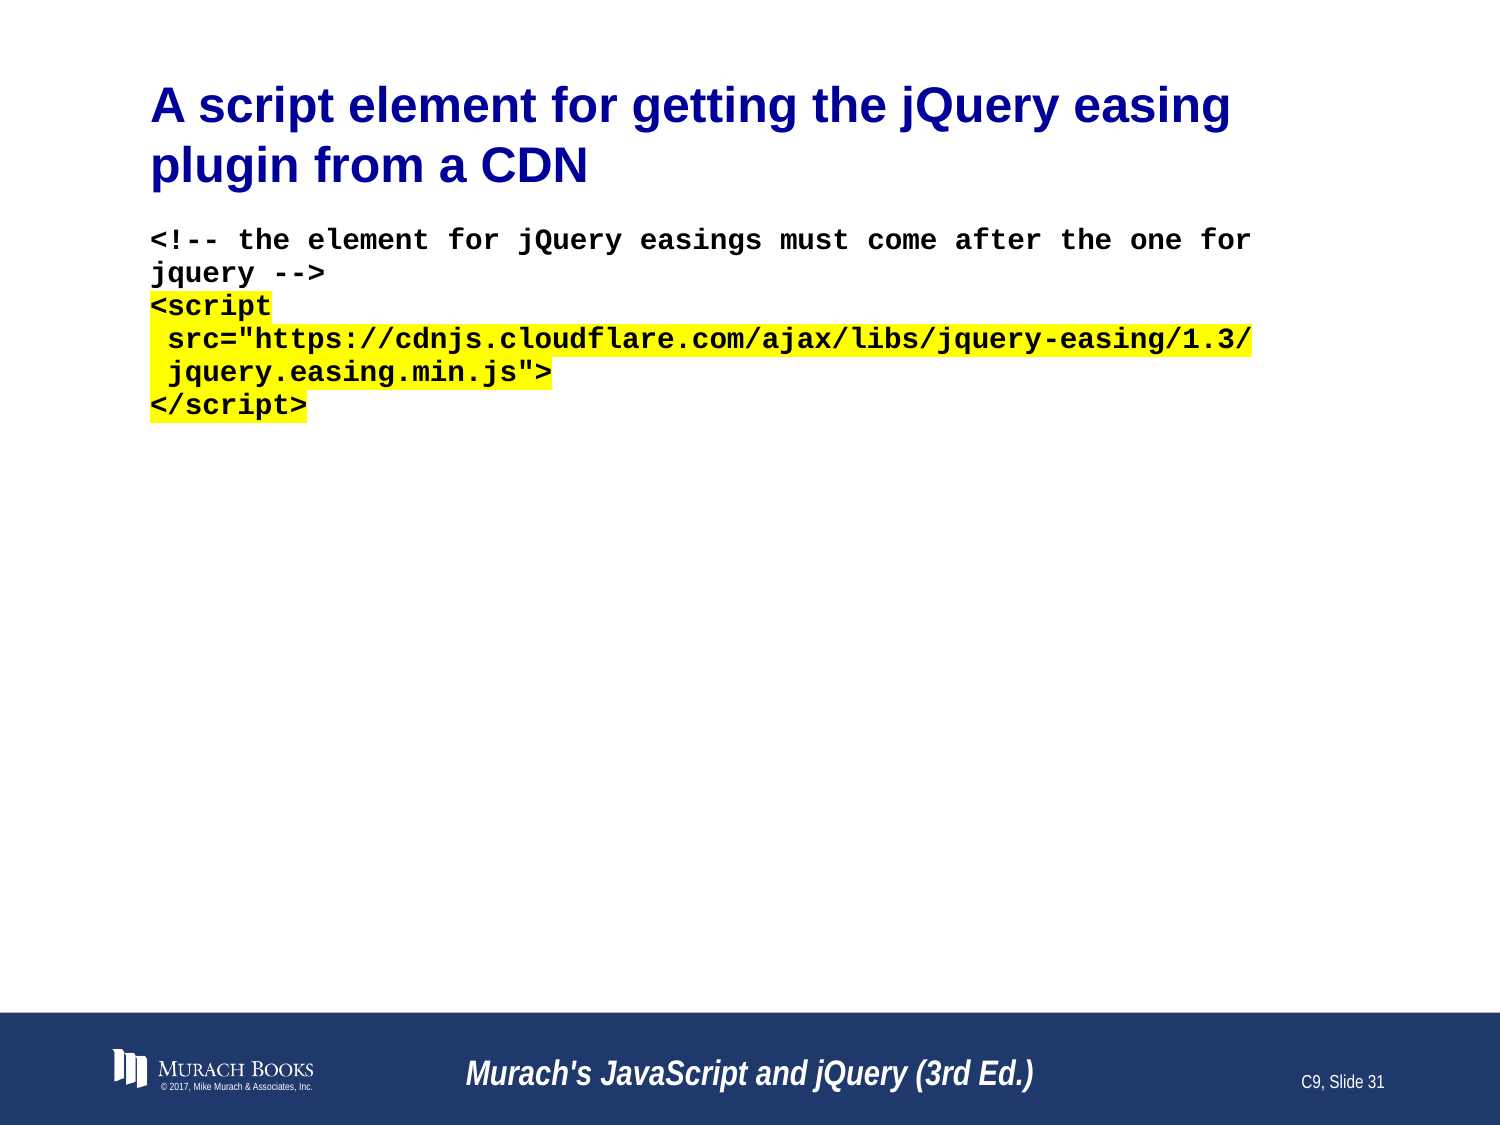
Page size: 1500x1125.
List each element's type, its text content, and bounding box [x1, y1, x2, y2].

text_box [149, 224, 1350, 463]
slide_number Murach's JavaScript and jQuery (3rd Ed.) [463, 1025, 1050, 1100]
footer © 2017, Mike Murach & Associates, Inc. [12, 1025, 463, 1100]
slide_number C9, Slide 31 [1087, 1025, 1400, 1100]
title A script element for getting the jQuery easing plugin from a CDN [150, 72, 1350, 194]
